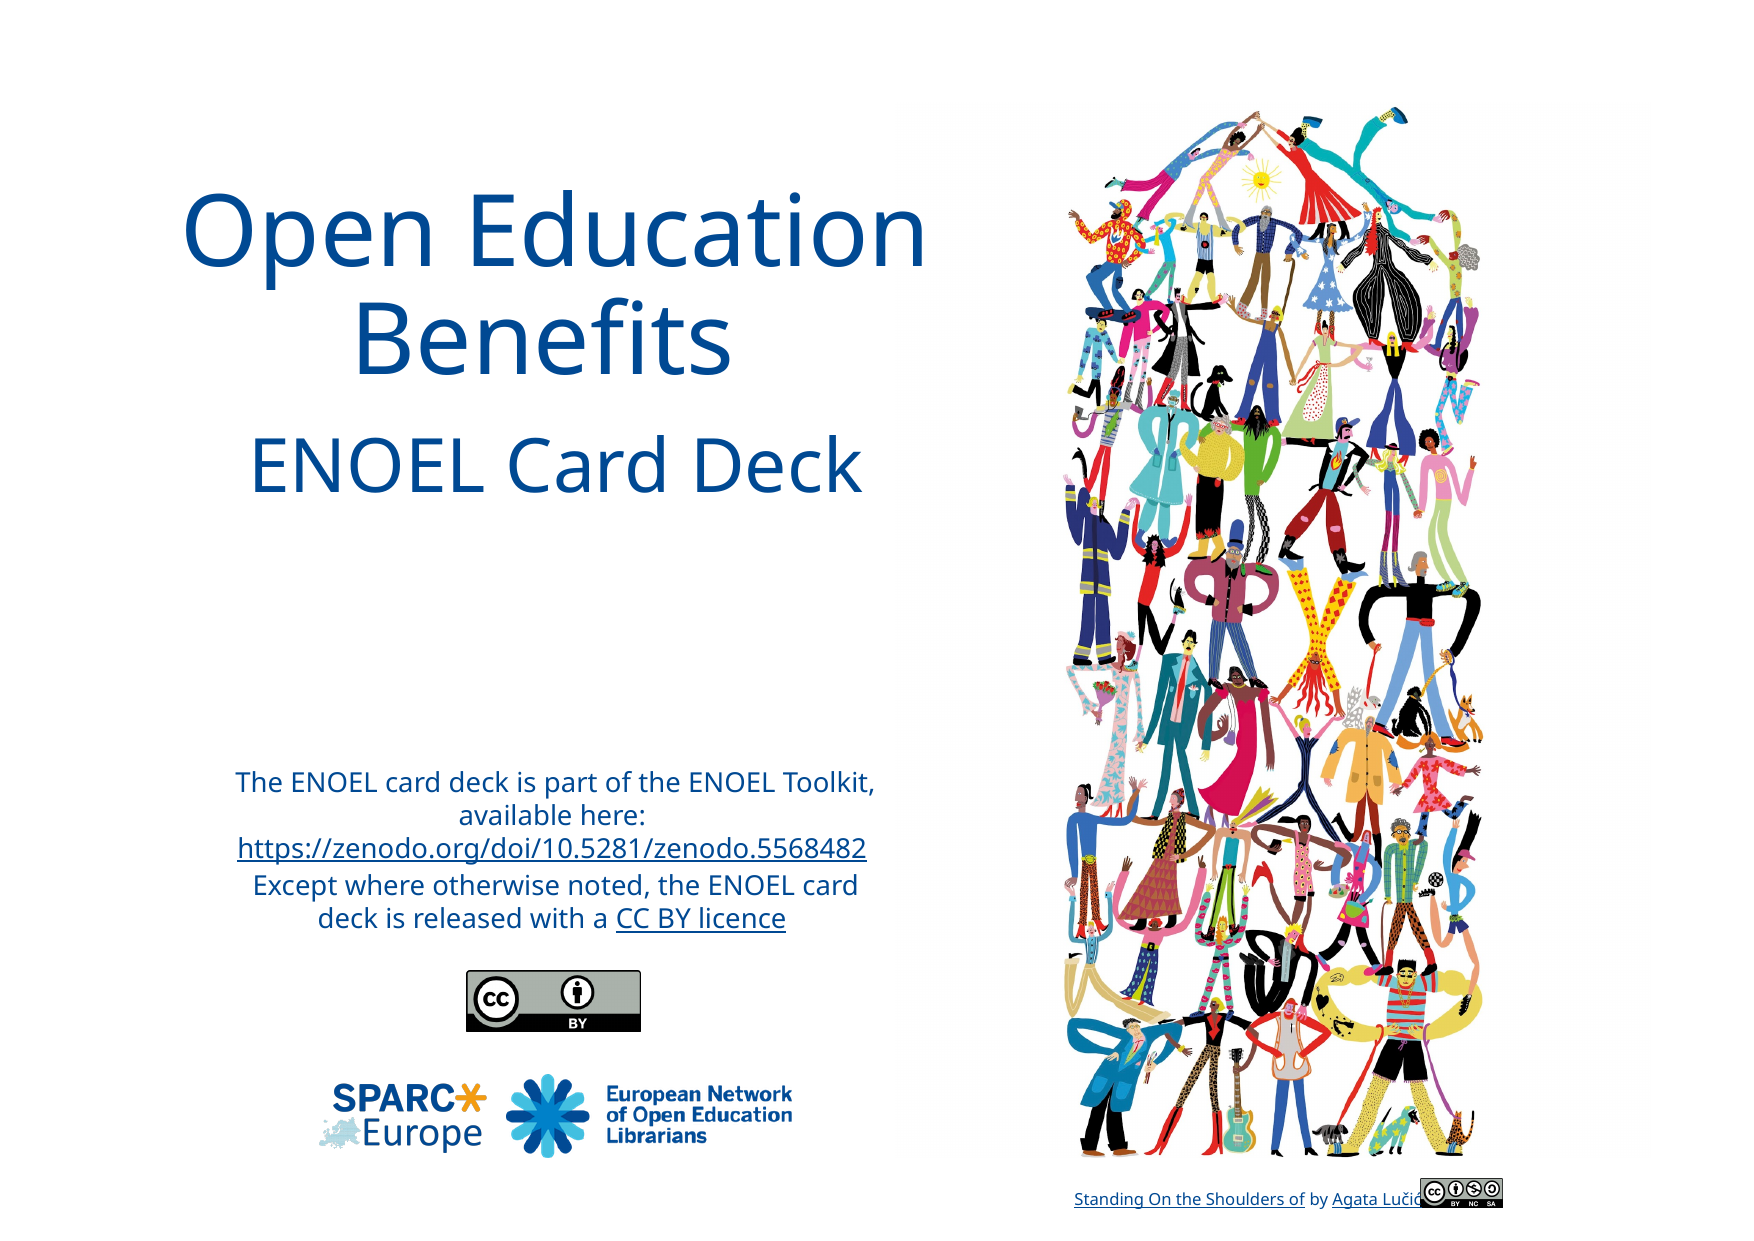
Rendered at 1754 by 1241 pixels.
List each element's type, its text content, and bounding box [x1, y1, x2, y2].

picture [317, 1057, 493, 1156]
subtitle The ENOEL card deck is part of the ENOEL Toolkit, available here: https://zenodo.org/doi/10.5281/zenodo.5568482 Except where otherwise noted, the ENOEL card deck is released with a CC BY licence [208, 757, 889, 947]
picture [466, 970, 642, 1033]
picture [506, 1074, 792, 1158]
picture [894, 102, 1651, 1158]
text_box Standing On the Shoulders of by Agata Lučić [1062, 1177, 1466, 1224]
title Open Education Benefits ENOEL Card Deck [73, 138, 889, 515]
picture [1420, 1178, 1503, 1208]
